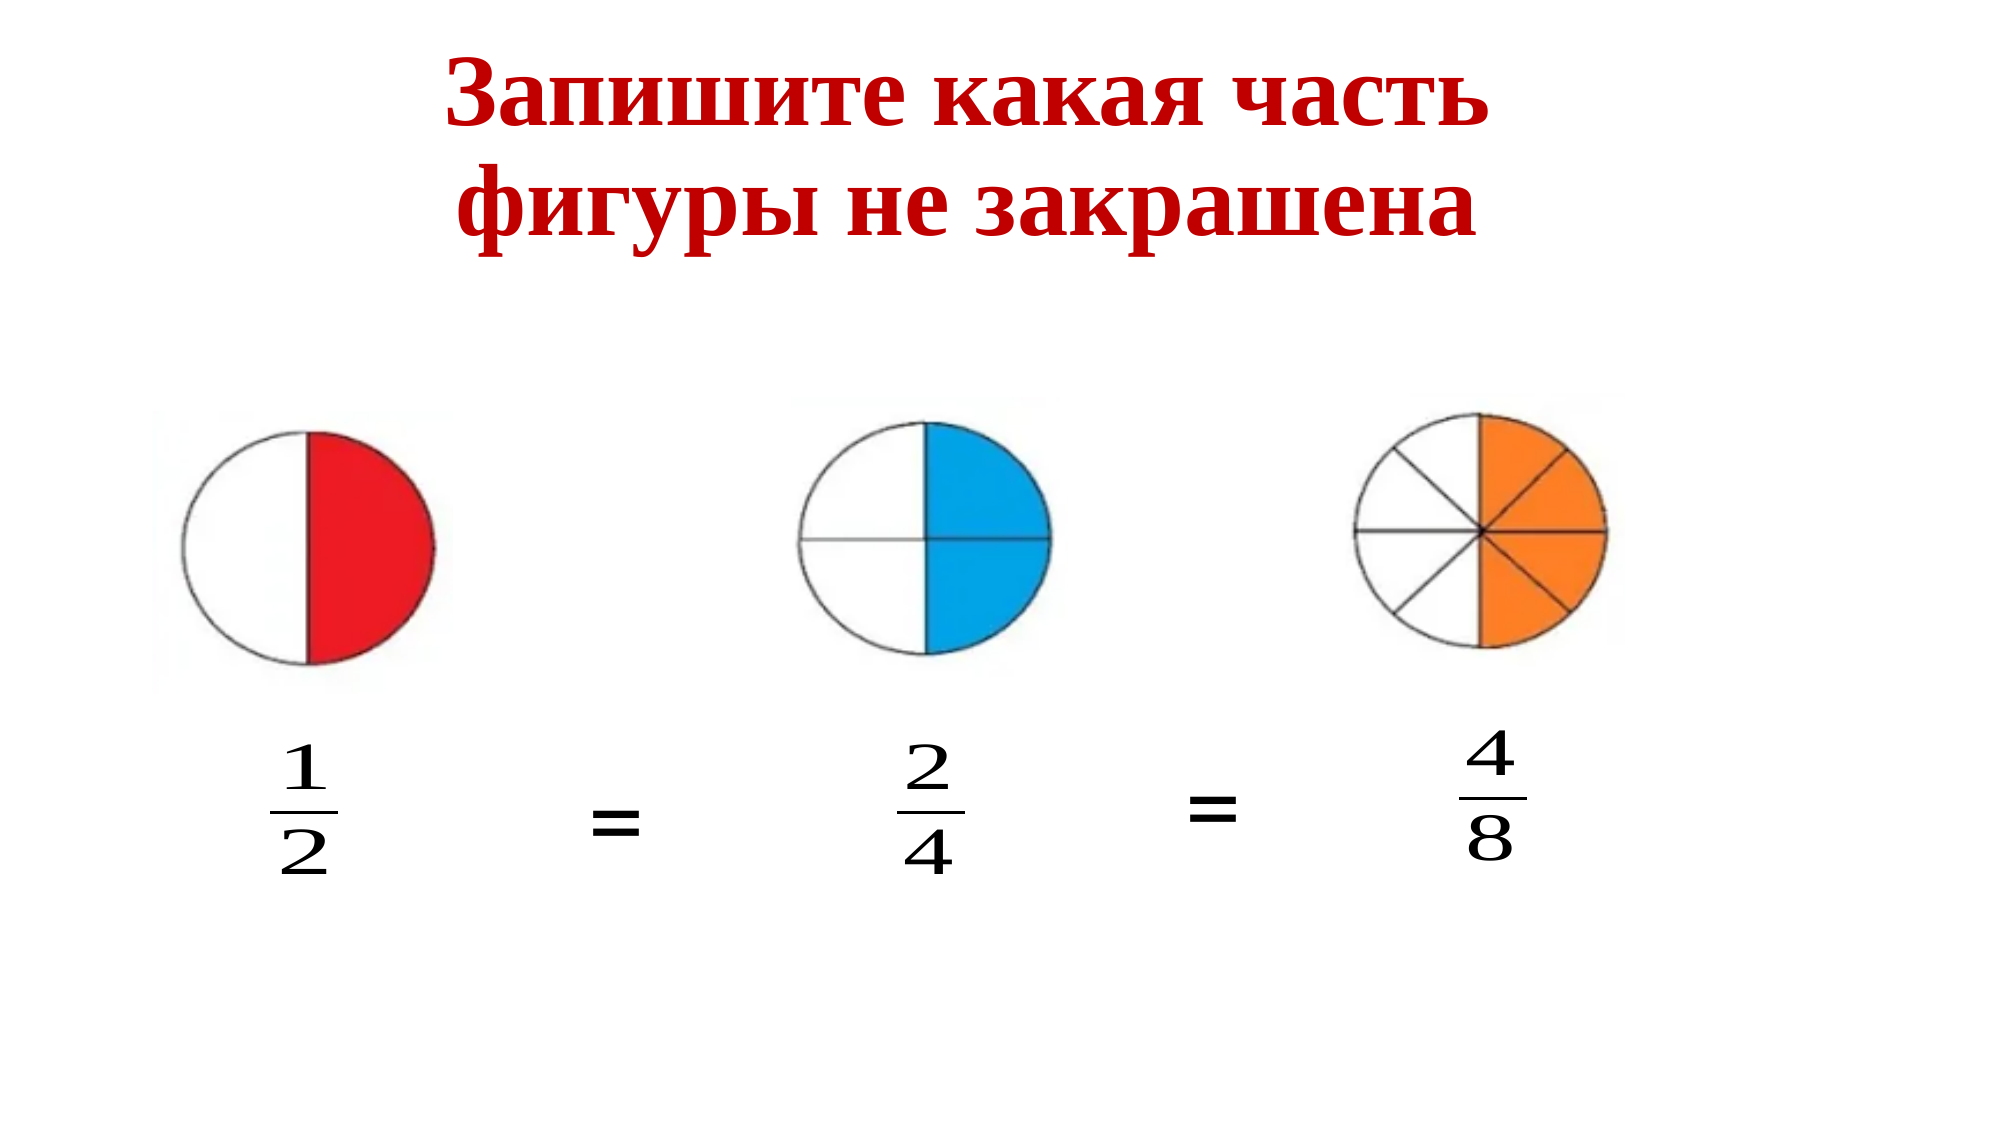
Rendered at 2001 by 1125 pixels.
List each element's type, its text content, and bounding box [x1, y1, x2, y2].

picture [1345, 392, 1625, 675]
text_box = [1170, 725, 1257, 876]
picture [791, 397, 1068, 679]
picture [152, 411, 453, 694]
title Запишите какая часть фигуры не закрашена [341, 24, 1593, 266]
text_box = [572, 739, 660, 890]
